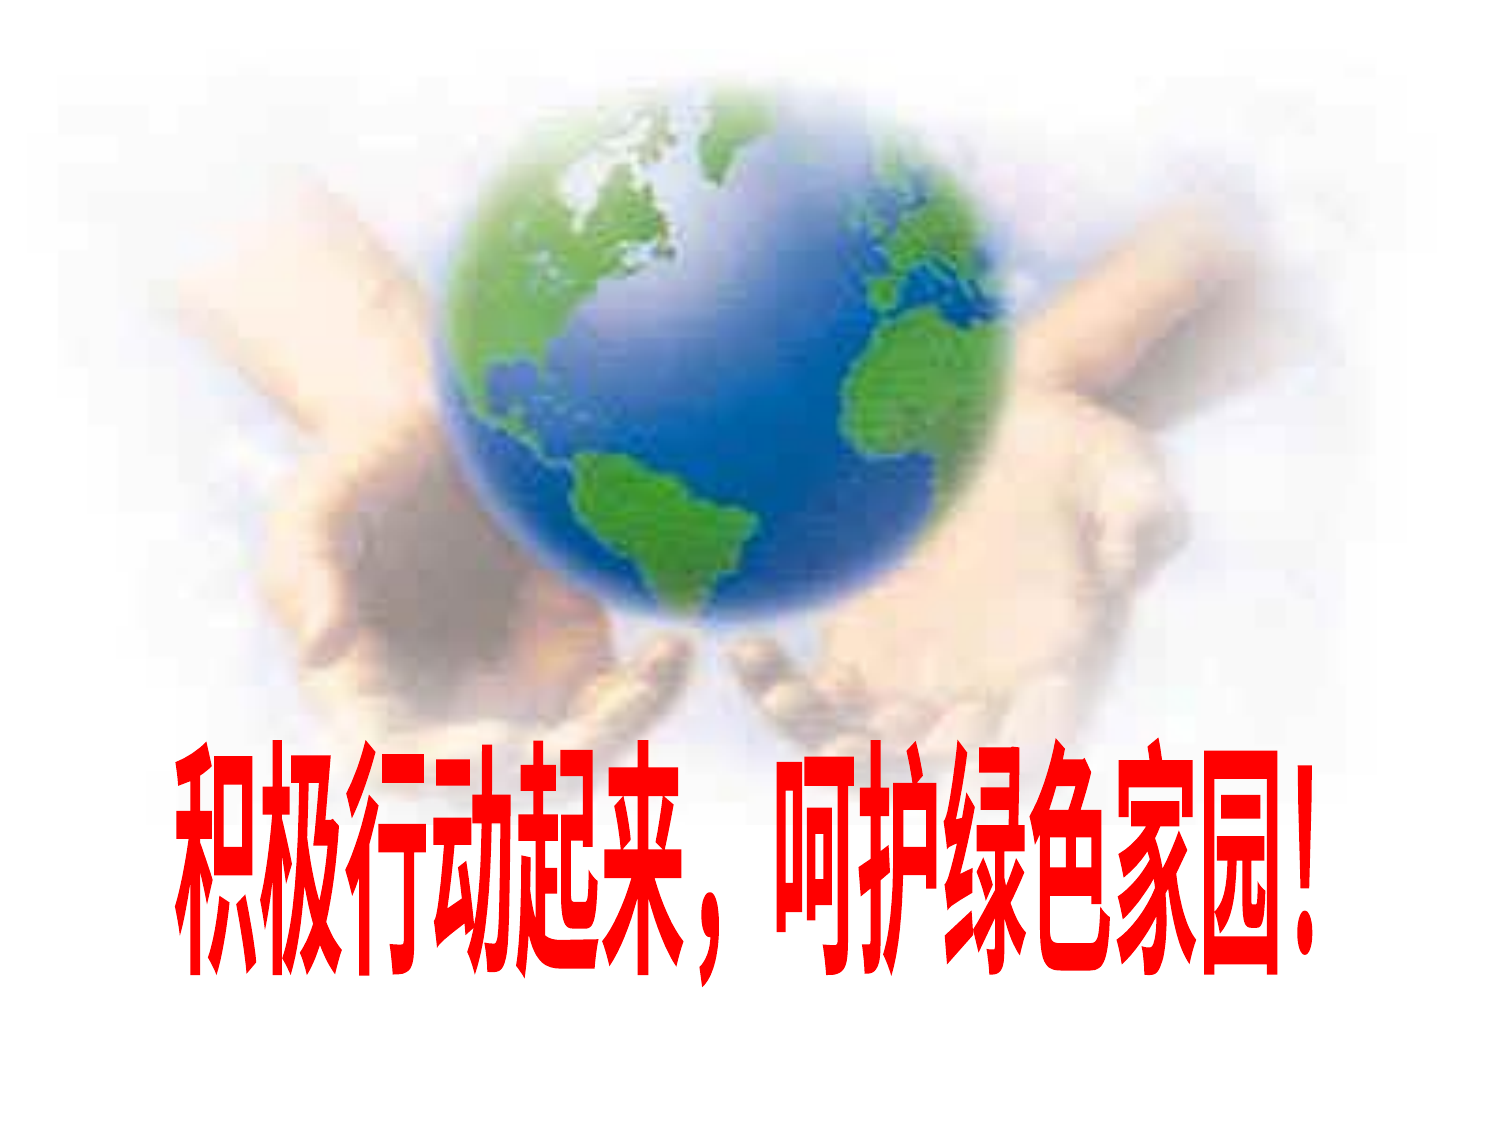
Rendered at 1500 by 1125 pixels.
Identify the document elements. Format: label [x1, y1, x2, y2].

picture [0, 49, 1500, 825]
